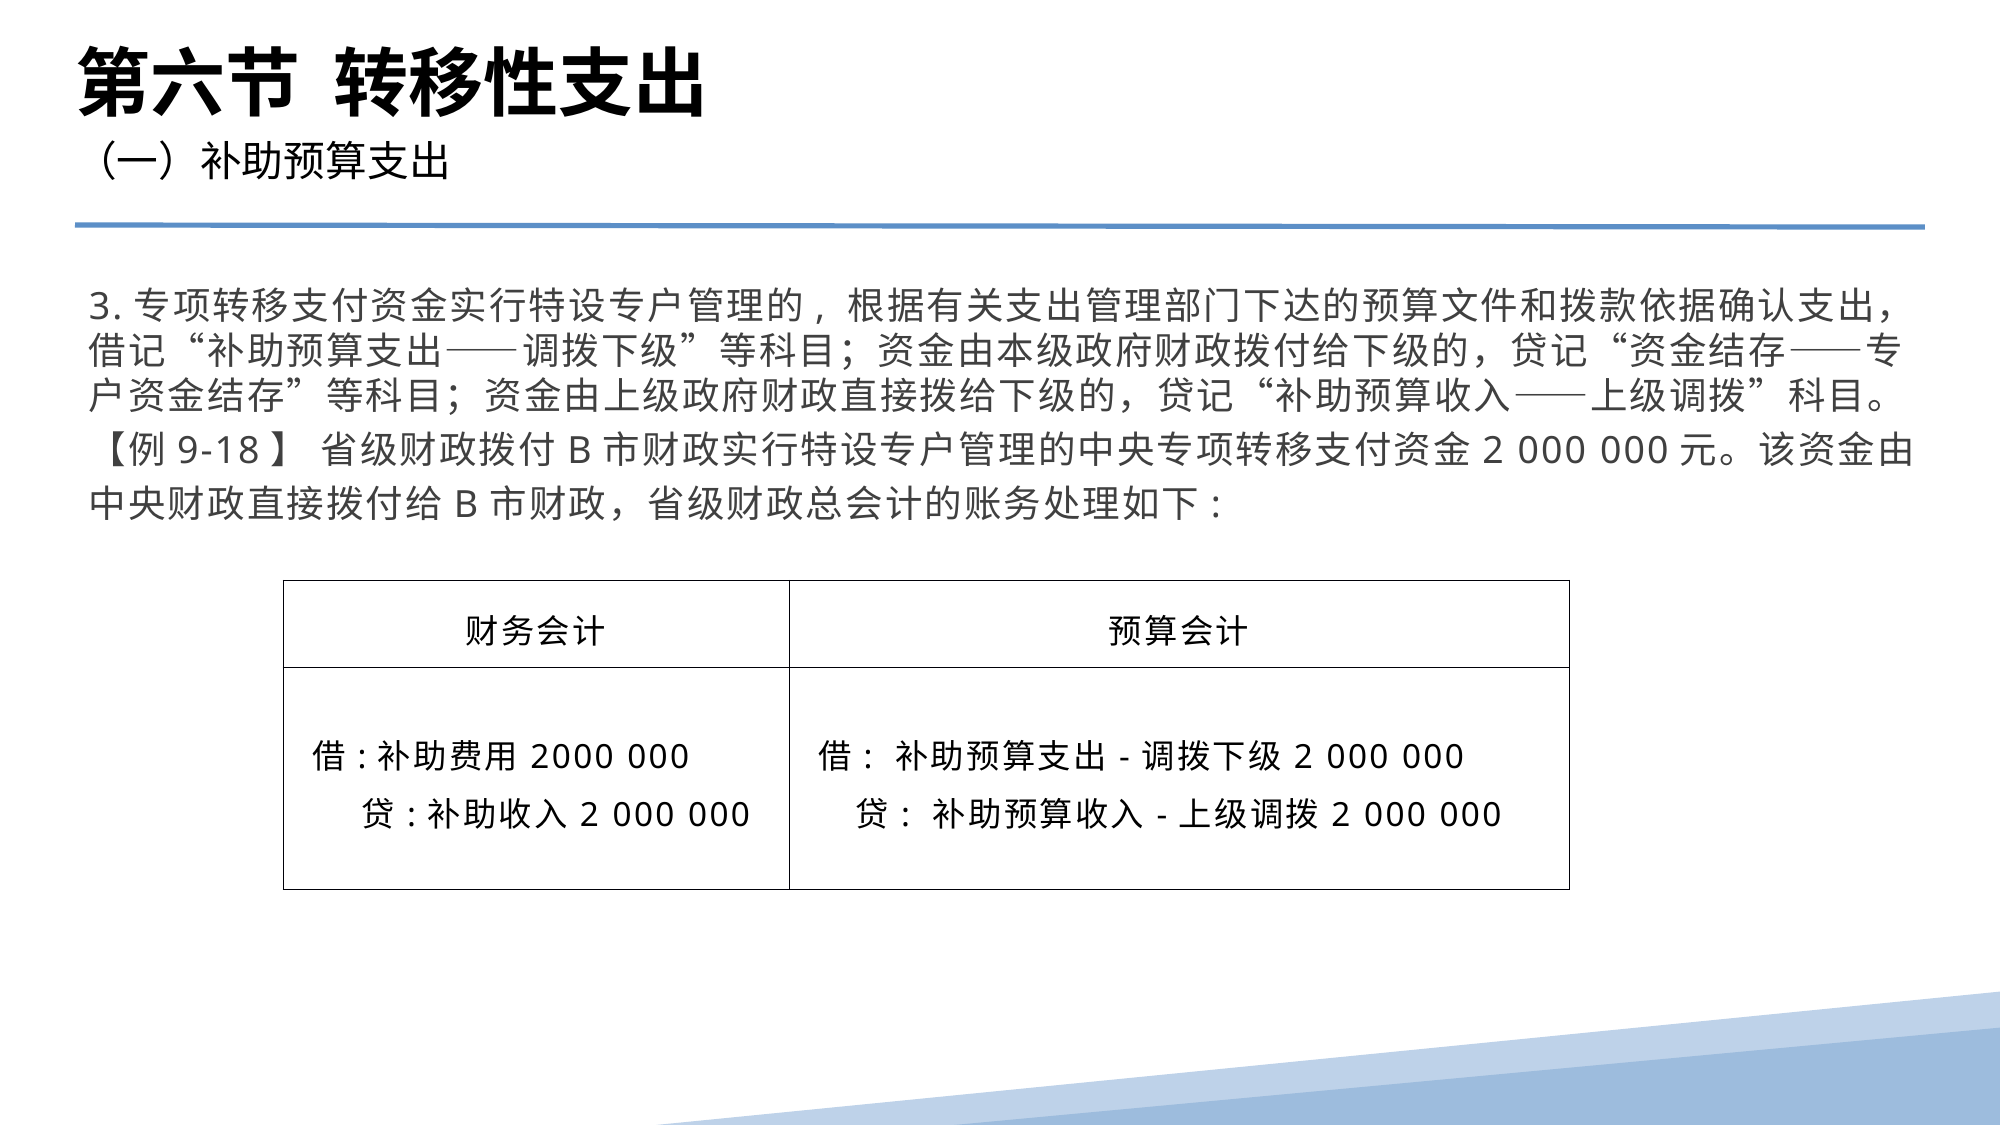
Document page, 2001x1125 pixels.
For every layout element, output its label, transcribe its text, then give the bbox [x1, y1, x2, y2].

text_box （一）补助预算支出 [75, 124, 1925, 200]
table_cell 借: 补助预算支出-调拨下级2 000 000 贷: 补助预算收入-上级调拨2 000 000 [790, 668, 1569, 889]
text_box 3.专项转移支付资金实行特设专户管理的, 根据有关支出管理部门下达的预算文件和拨款依据确认支出，借记“补助预算支出——调拨下级”等科目；资金由本级政府财政拨付给下级的，贷记“资金结存——专户资金结存”等科目；资金由上级政府财政直接拨给下级的，贷记“补助预算收入——上级调拨”科目。 【例9-18】 省级财政拨付B市财政实行特设专户管理的中央专项转移支付资金2 000 000元。该资金由中央财政直接拨付给B市财政，省级财政总会计的账务处理如下: [78, 244, 1929, 563]
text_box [74, 224, 1925, 228]
text_box 第六节 转移性支出 [75, 24, 1925, 124]
table_header 财务会计 [284, 581, 789, 667]
table_cell 借:补助费用2000 000 贷:补助收入2 000 000 [284, 668, 789, 889]
table_header 预算会计 [790, 581, 1569, 667]
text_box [656, 991, 2000, 1125]
